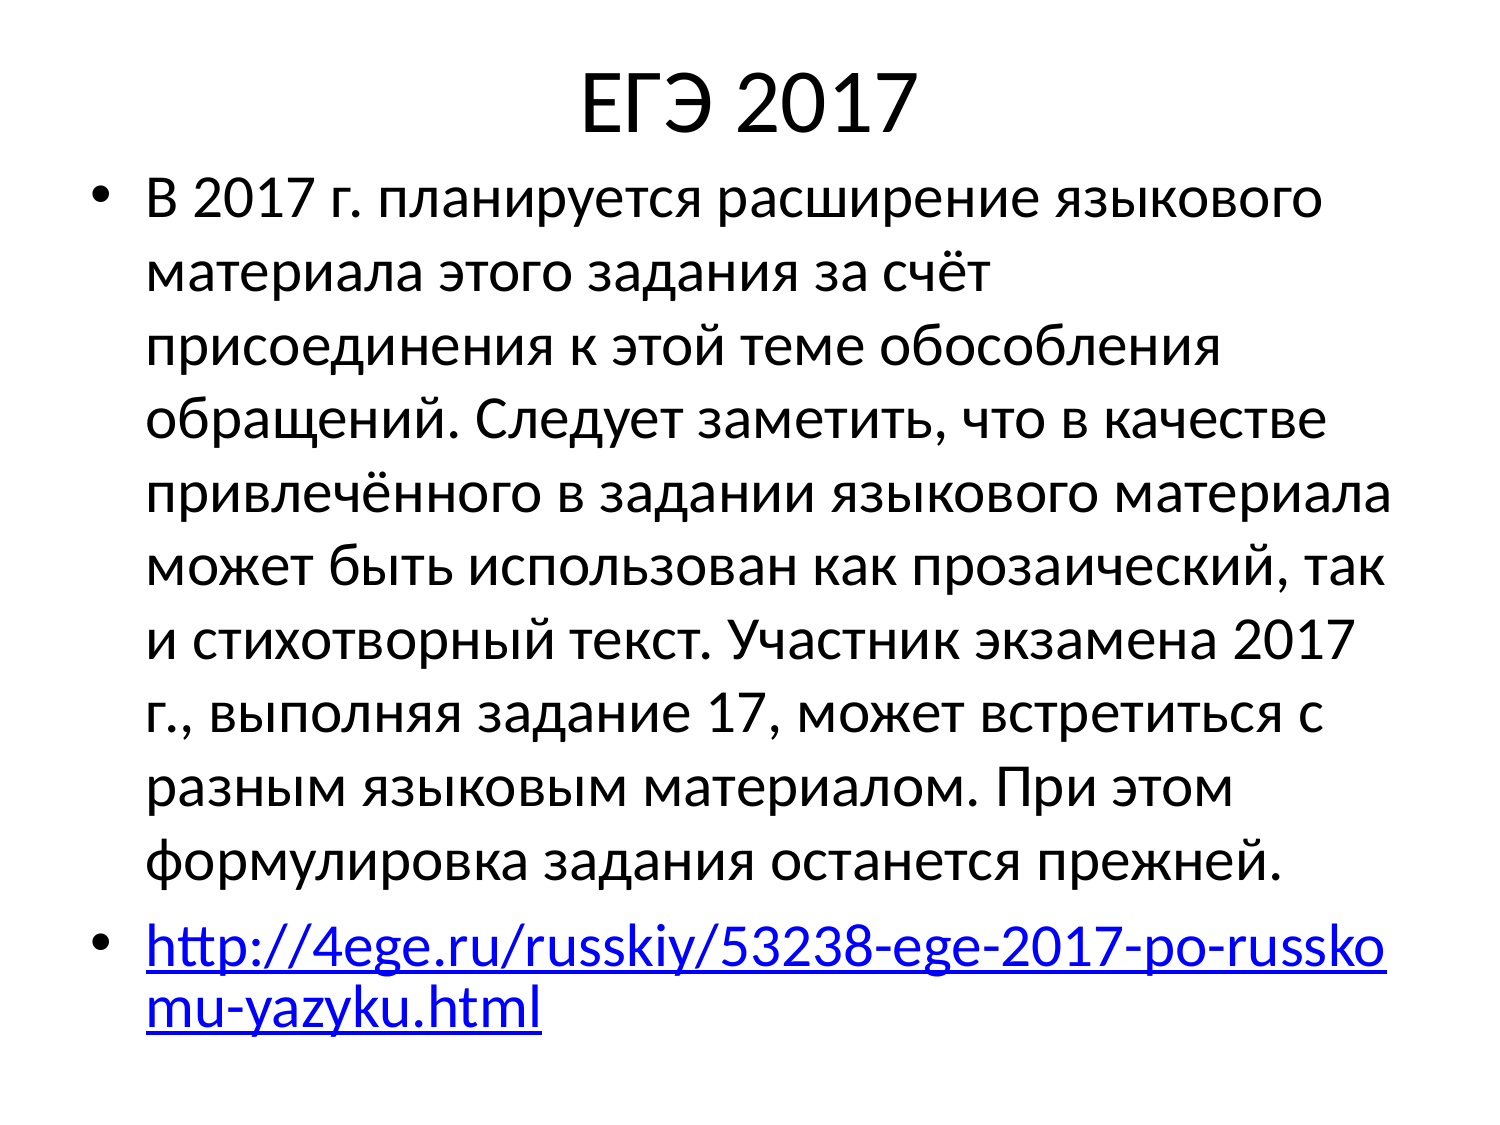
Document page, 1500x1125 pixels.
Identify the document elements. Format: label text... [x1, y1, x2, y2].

title ЕГЭ 2017 [75, 30, 1425, 149]
list В 2017 г. планируется расширение языкового материала этого задания за счёт присоединения к этой теме обособления обращений. Следует заметить, что в качестве привлечённого в задании языкового материала может быть использован как прозаический, так и стихотворный текст. Участник экзамена 2017 г., выполняя задание 17, может встретиться с разным языковым материалом. При этом формулировка задания останется прежней. http://4ege.ru/russkiy/53238-ege-2017-po-russkomu-yazyku.html [75, 149, 1425, 1047]
